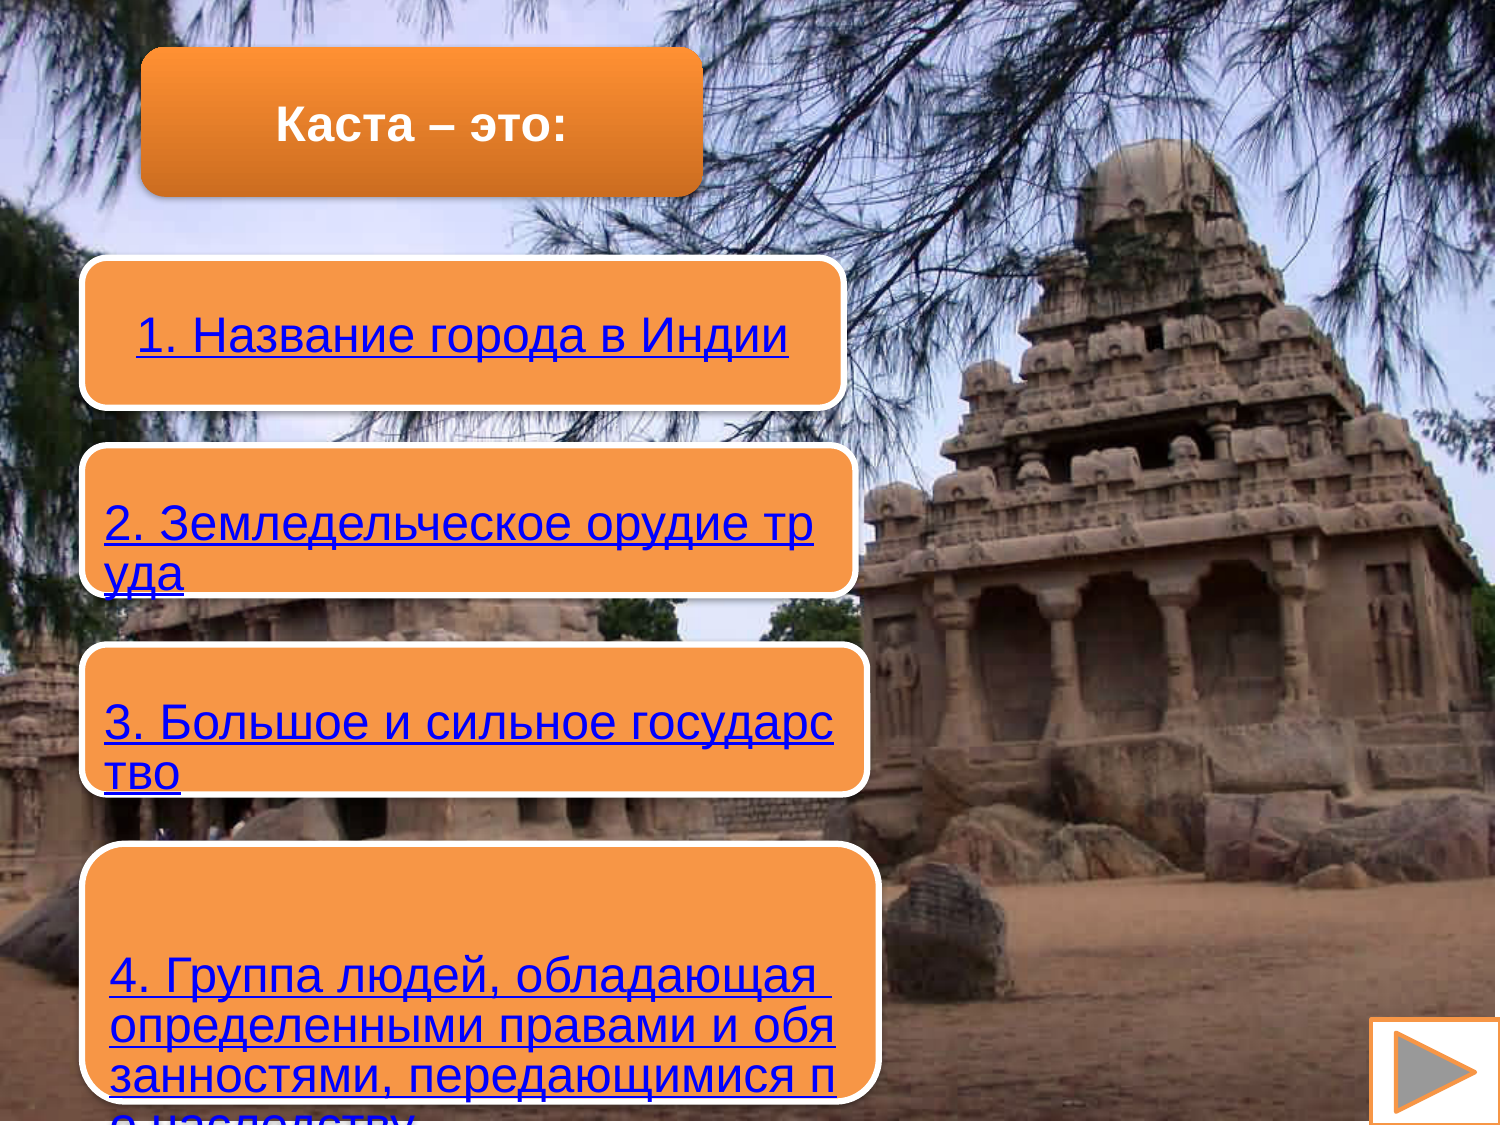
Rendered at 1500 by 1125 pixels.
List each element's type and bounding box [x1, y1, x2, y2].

text_box [1496, 1017, 1500, 1125]
picture [0, 0, 1495, 1121]
